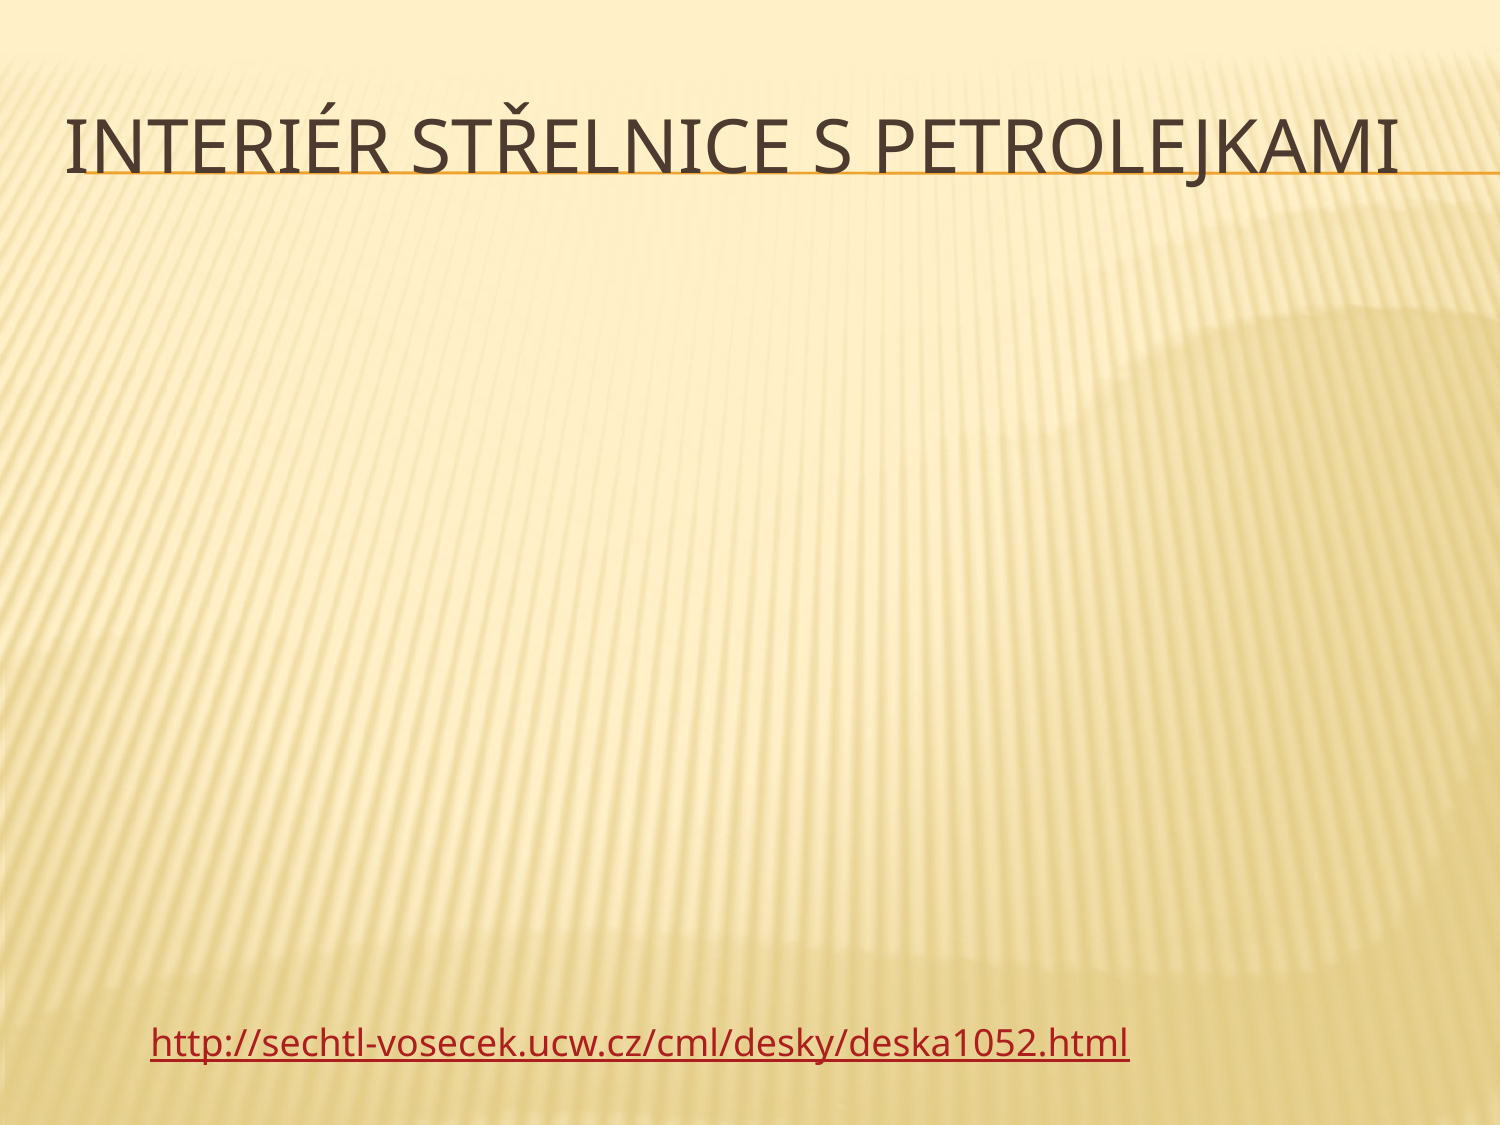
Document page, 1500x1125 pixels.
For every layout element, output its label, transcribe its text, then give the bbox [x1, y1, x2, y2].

title Interiér Střelnice s petrolejkami [50, 75, 1475, 213]
text_box http://sechtl-vosecek.ucw.cz/cml/desky/deska1052.html [135, 1011, 1261, 1123]
